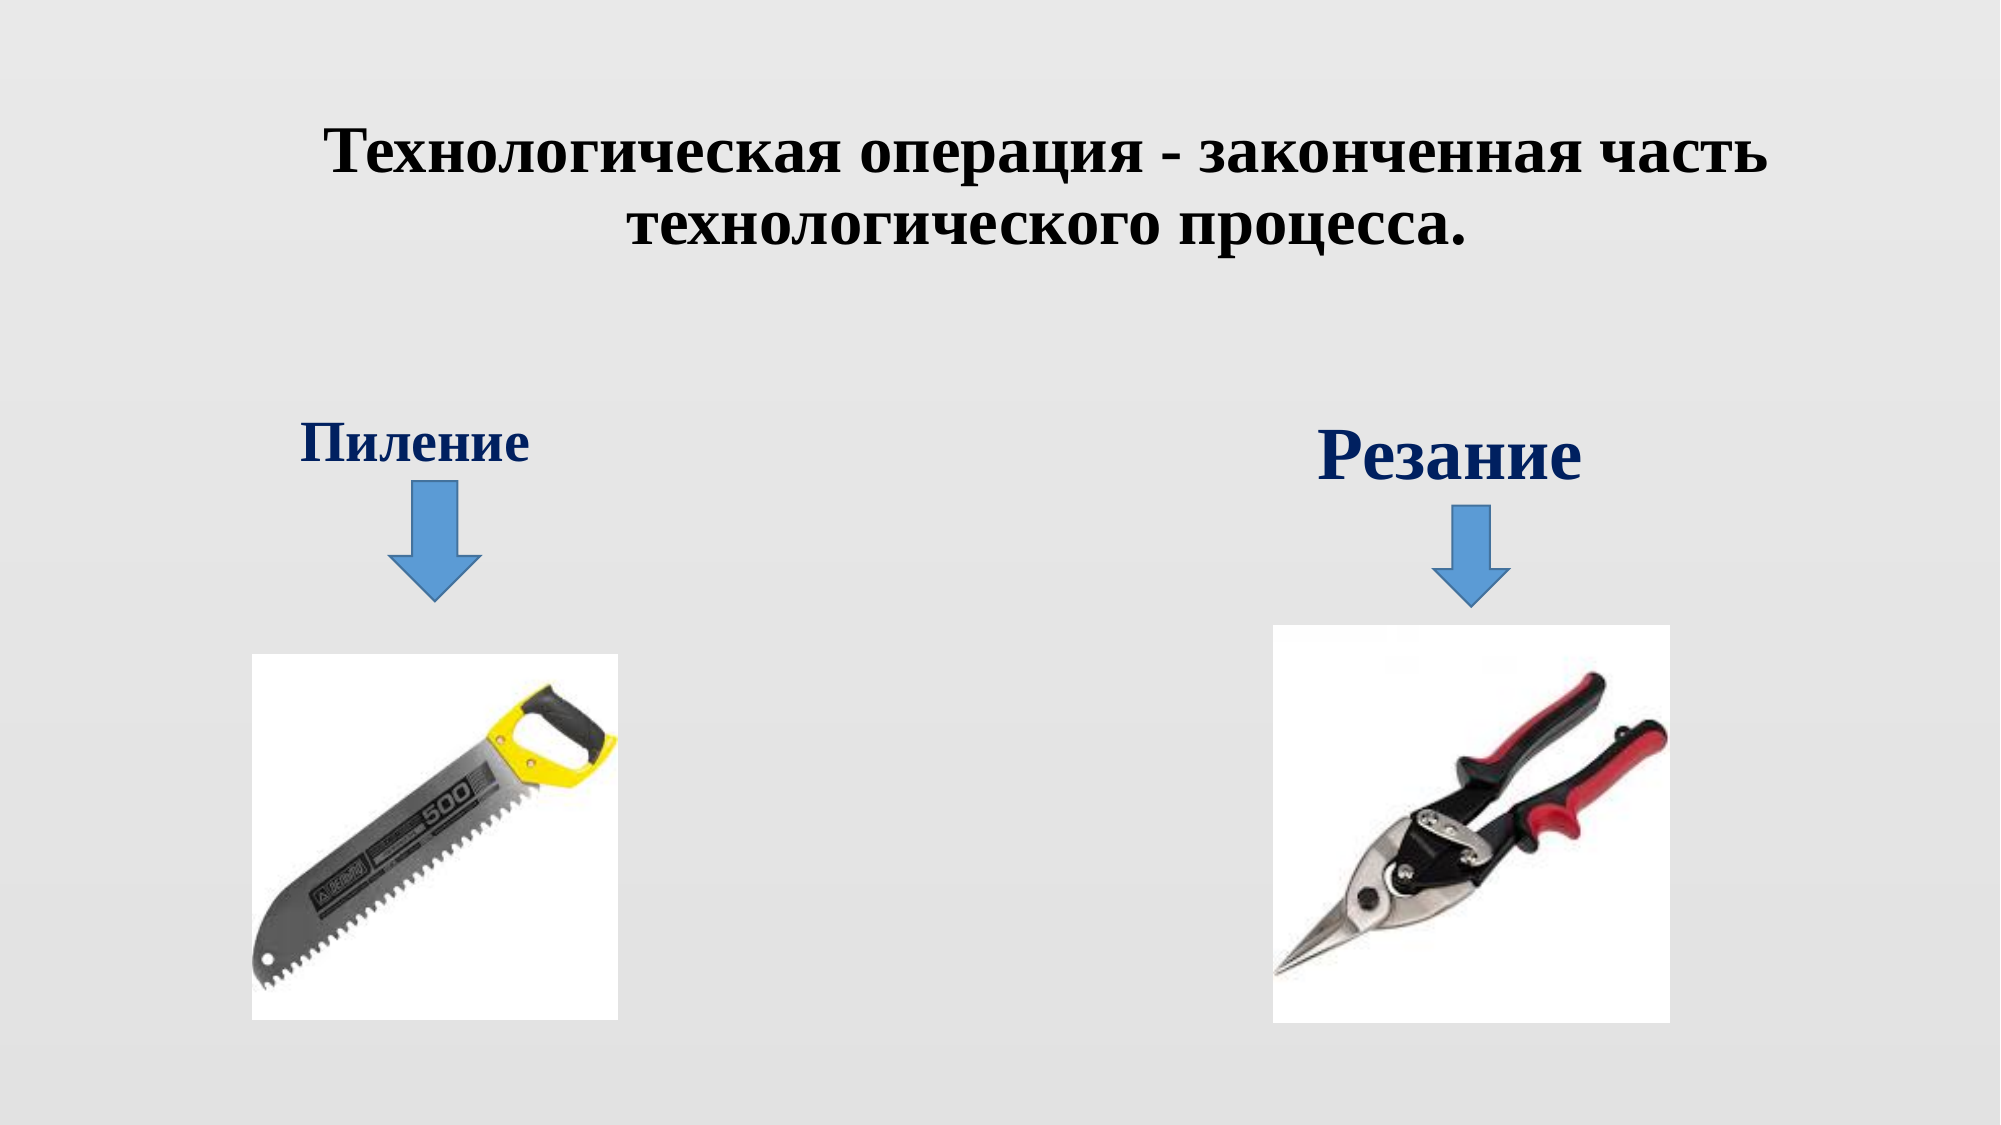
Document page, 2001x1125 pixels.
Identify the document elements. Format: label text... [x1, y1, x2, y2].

text_box Пиление [285, 395, 555, 481]
picture [252, 654, 618, 1020]
text_box Резание [1273, 397, 1646, 502]
text_box [387, 480, 483, 603]
picture [1273, 625, 1670, 1023]
list Технологическая операция - законченная часть технологического процесса. [144, 107, 1950, 822]
text_box [1431, 504, 1512, 609]
